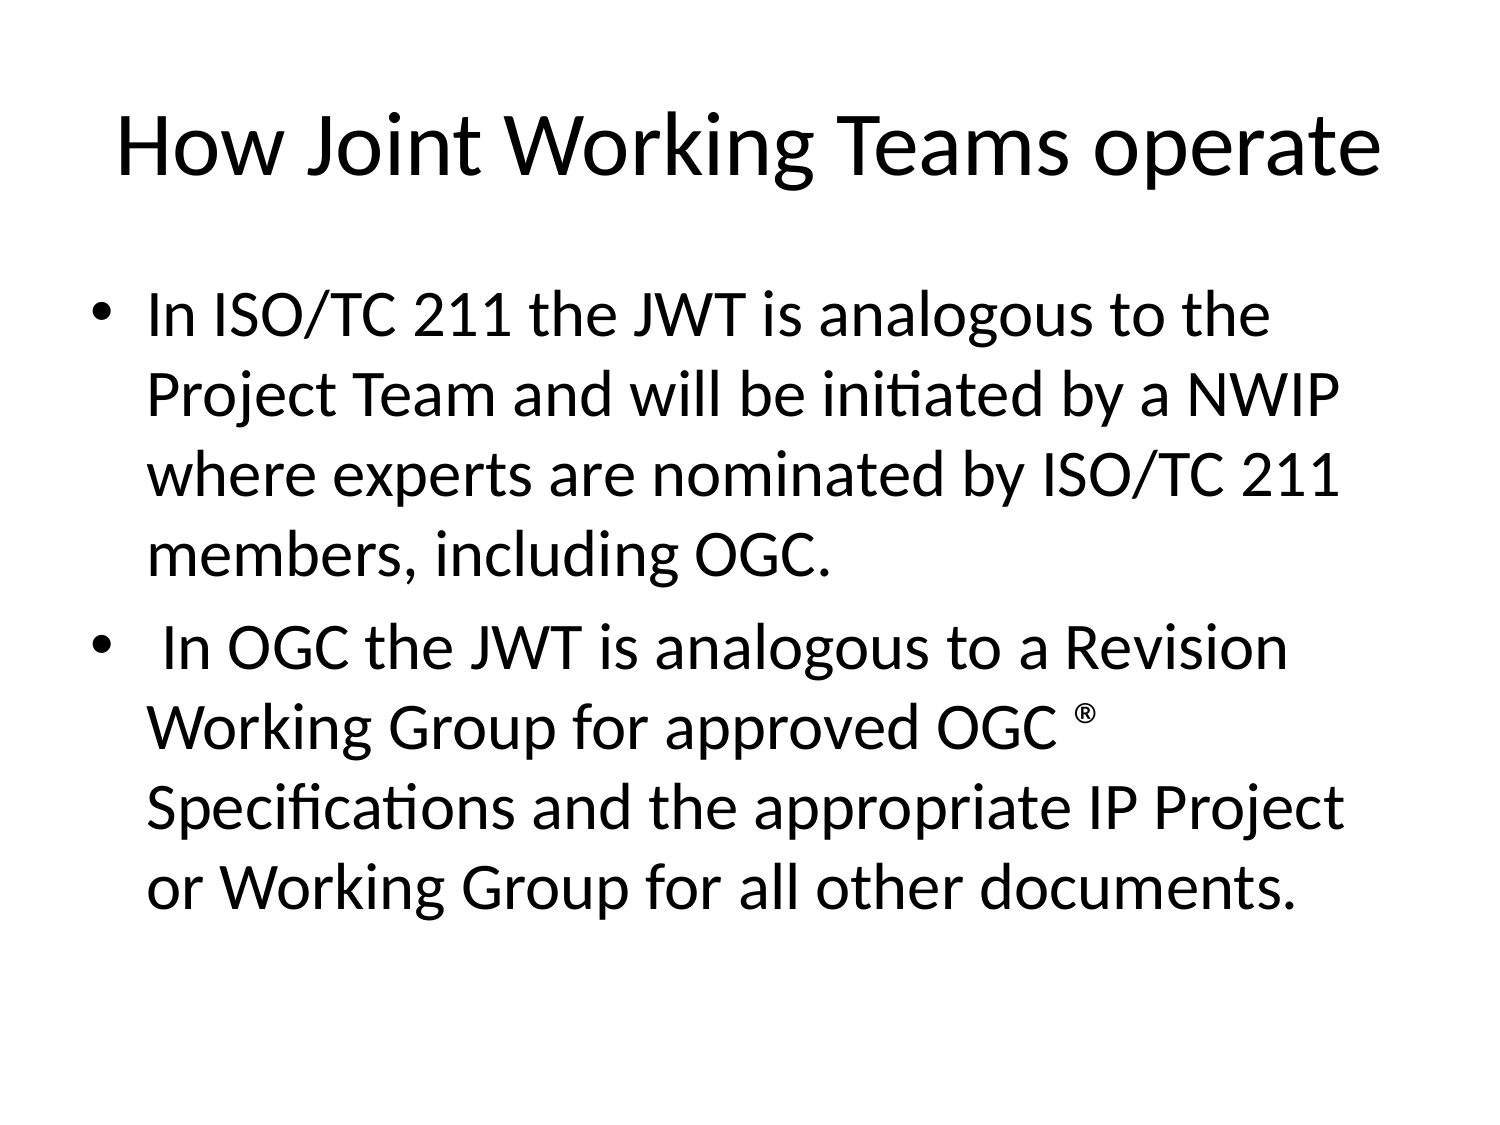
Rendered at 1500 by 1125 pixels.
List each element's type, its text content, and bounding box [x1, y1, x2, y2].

title How Joint Working Teams operate [75, 45, 1425, 233]
list In ISO/TC 211 the JWT is analogous to the Project Team and will be initiated by a NWIP where experts are nominated by ISO/TC 211 members, including OGC. In OGC the JWT is analogous to a Revision Working Group for approved OGC ® Specifications and the appropriate IP Project or Working Group for all other documents. [75, 262, 1425, 1005]
